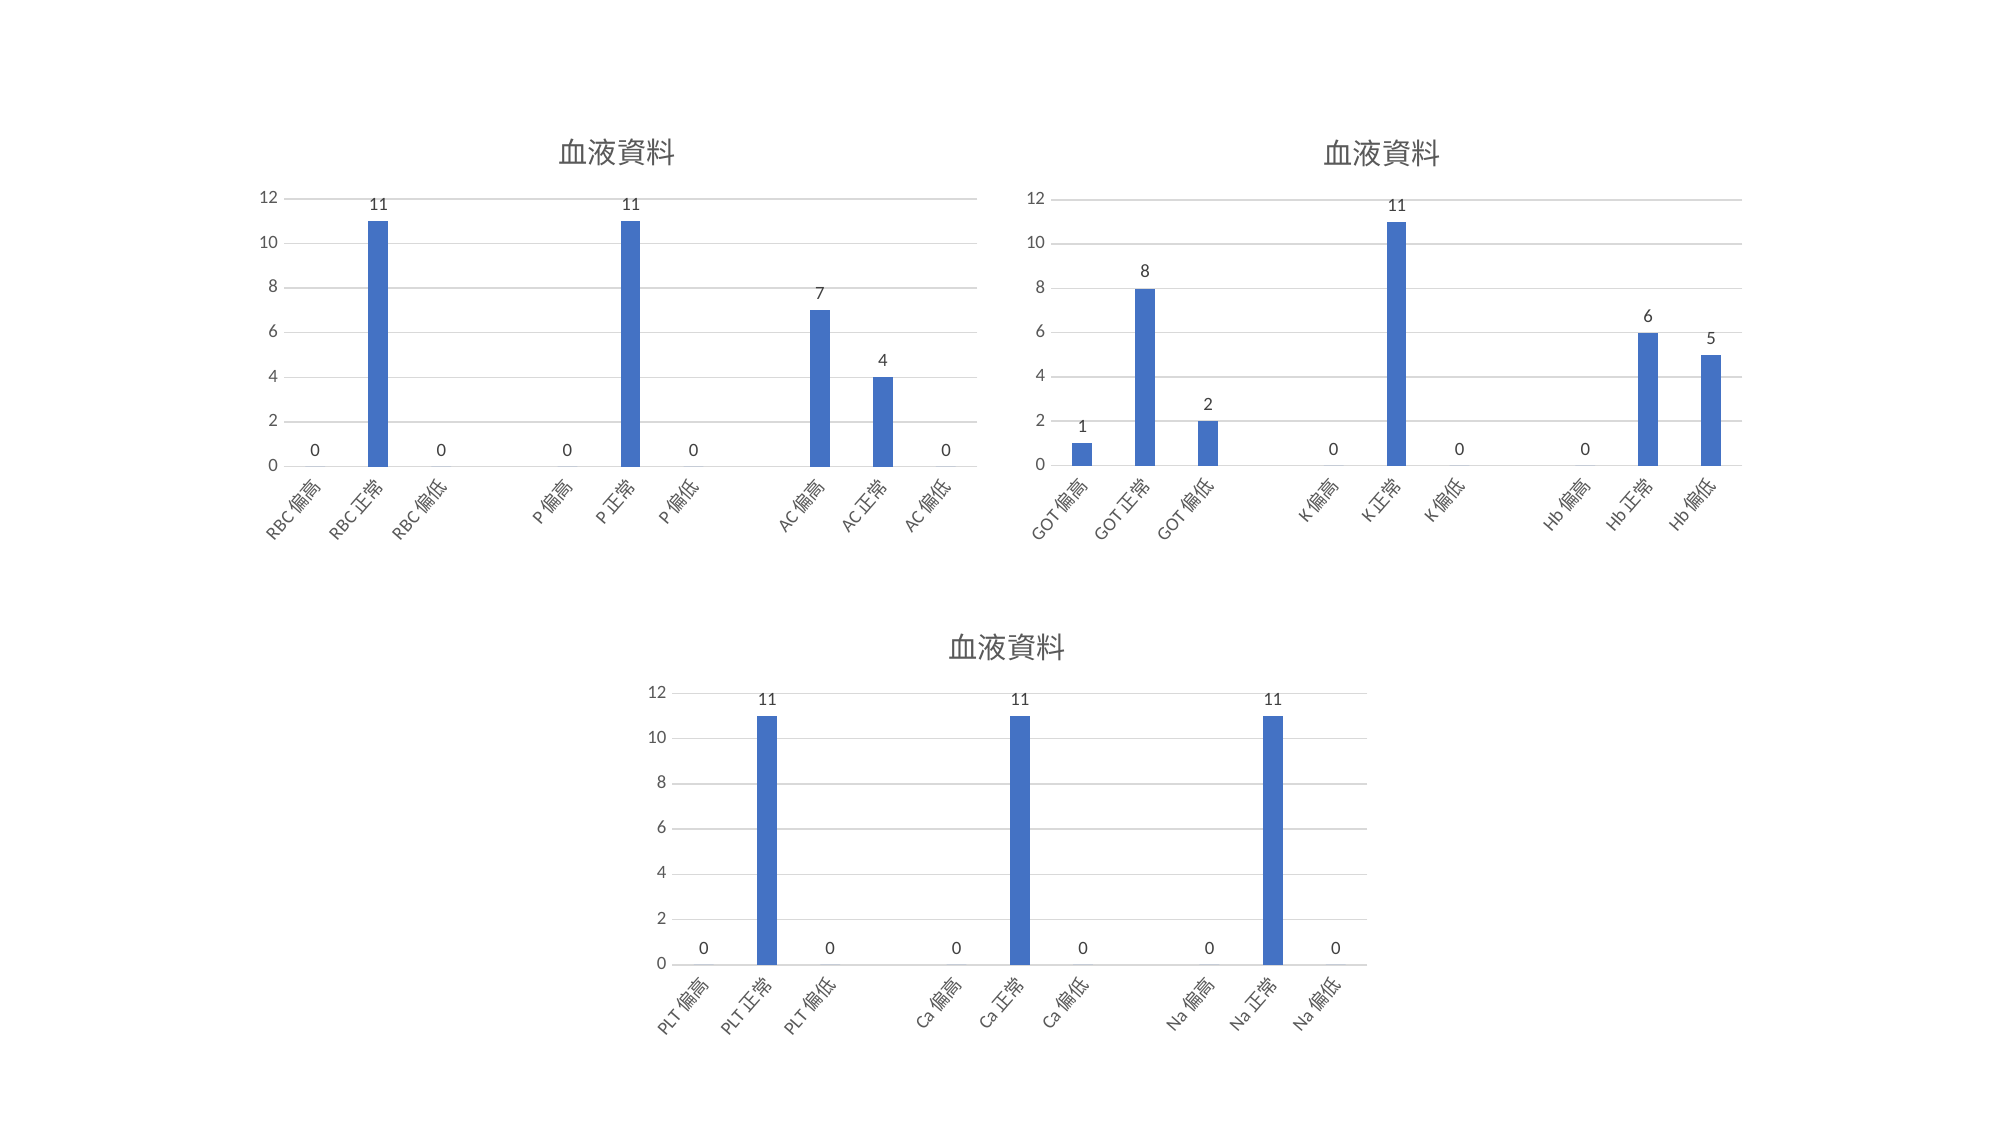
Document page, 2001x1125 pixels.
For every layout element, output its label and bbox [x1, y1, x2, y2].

chart [1007, 104, 1758, 555]
chart [242, 103, 993, 554]
chart [632, 598, 1383, 1049]
